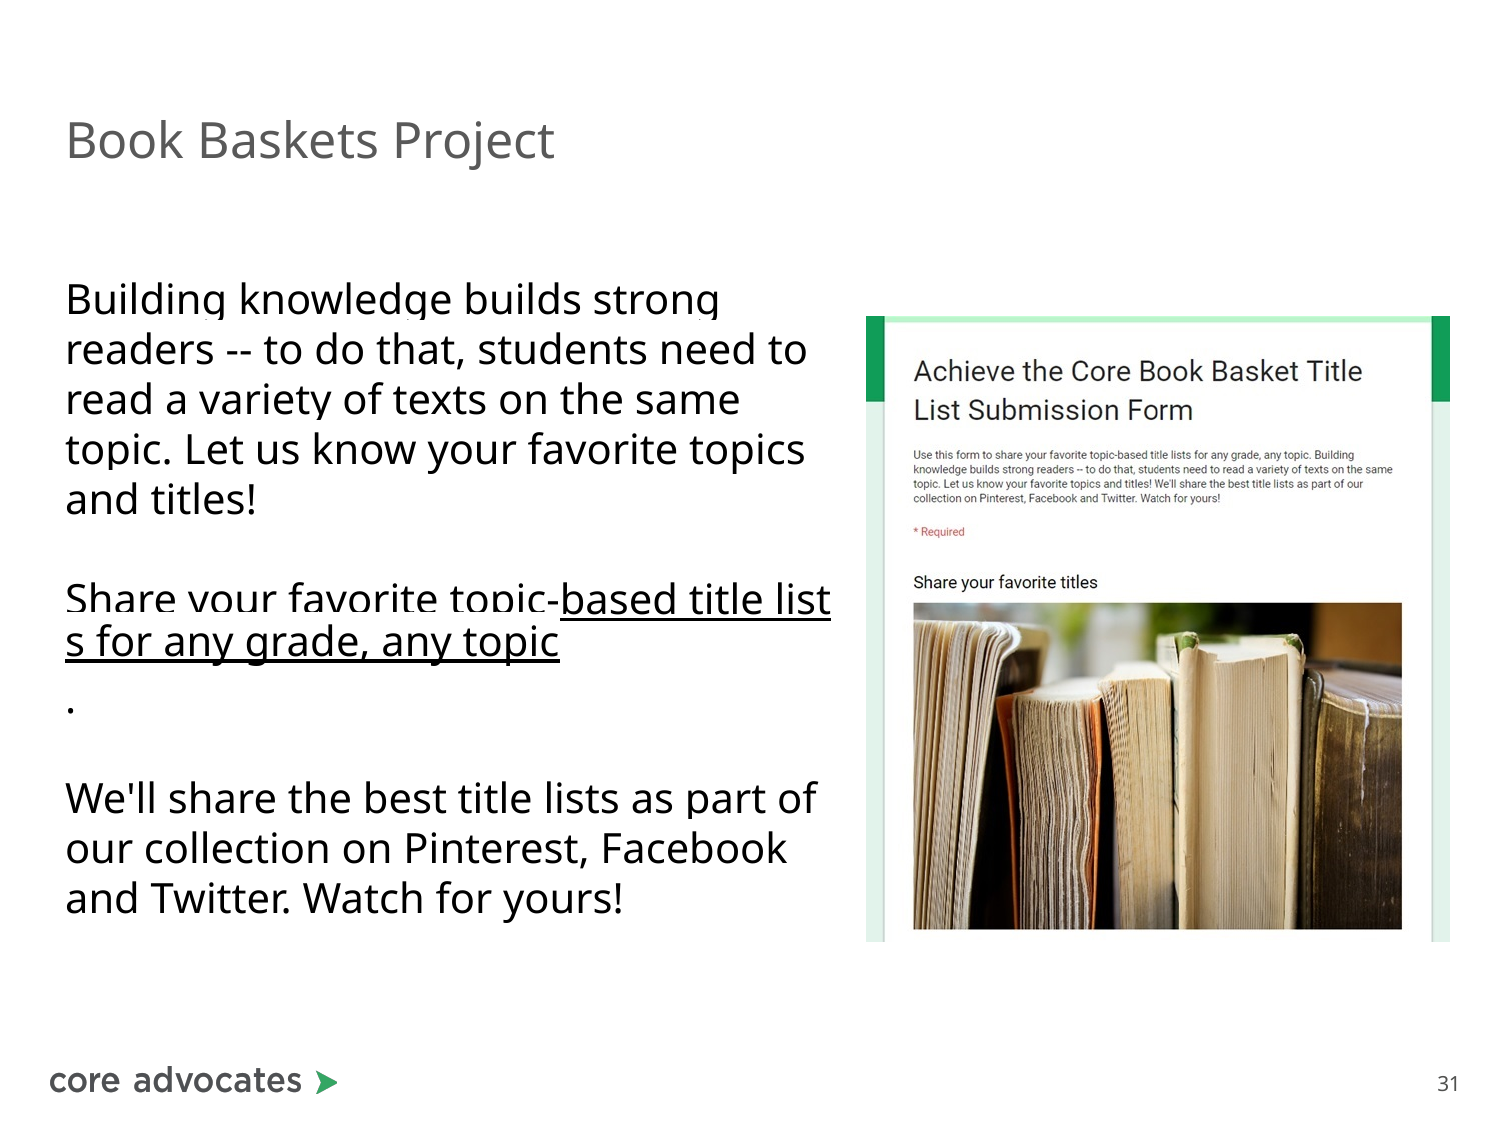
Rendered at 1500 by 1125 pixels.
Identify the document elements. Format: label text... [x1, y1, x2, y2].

list Building knowledge builds strong readers -- to do that, students need to read a variety of texts on the same topic. Let us know your favorite topics and titles! Share your favorite topic-based title lists for any grade, any topic. We'll share the best title lists as part of our collection on Pinterest, Facebook and Twitter. Watch for yours! [50, 257, 867, 1001]
picture [865, 316, 1451, 942]
title Book Baskets Project [50, 45, 1457, 233]
picture [50, 1066, 337, 1094]
